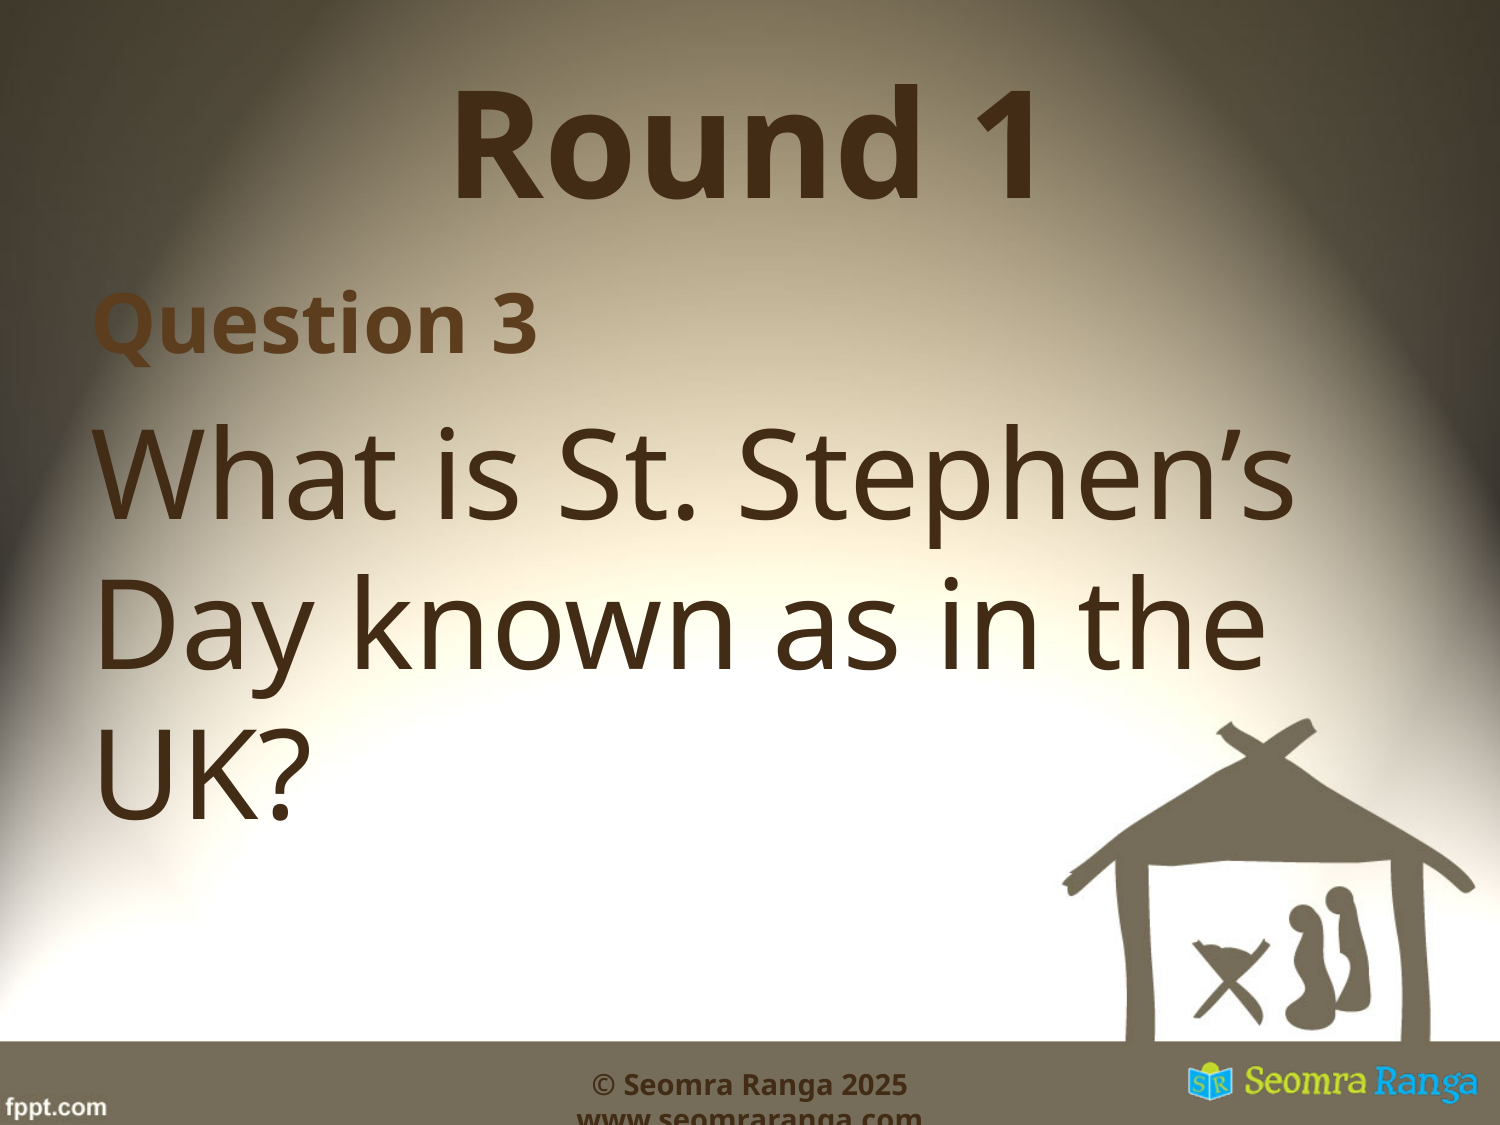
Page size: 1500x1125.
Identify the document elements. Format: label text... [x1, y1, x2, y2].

text_box © Seomra Ranga 2025 www.seomraranga.com [401, 1058, 1099, 1125]
title Round 1 [75, 45, 1425, 233]
list Question 3 What is St. Stephen’s Day known as in the UK? [75, 262, 1425, 1005]
picture [0, 0, 1500, 1125]
